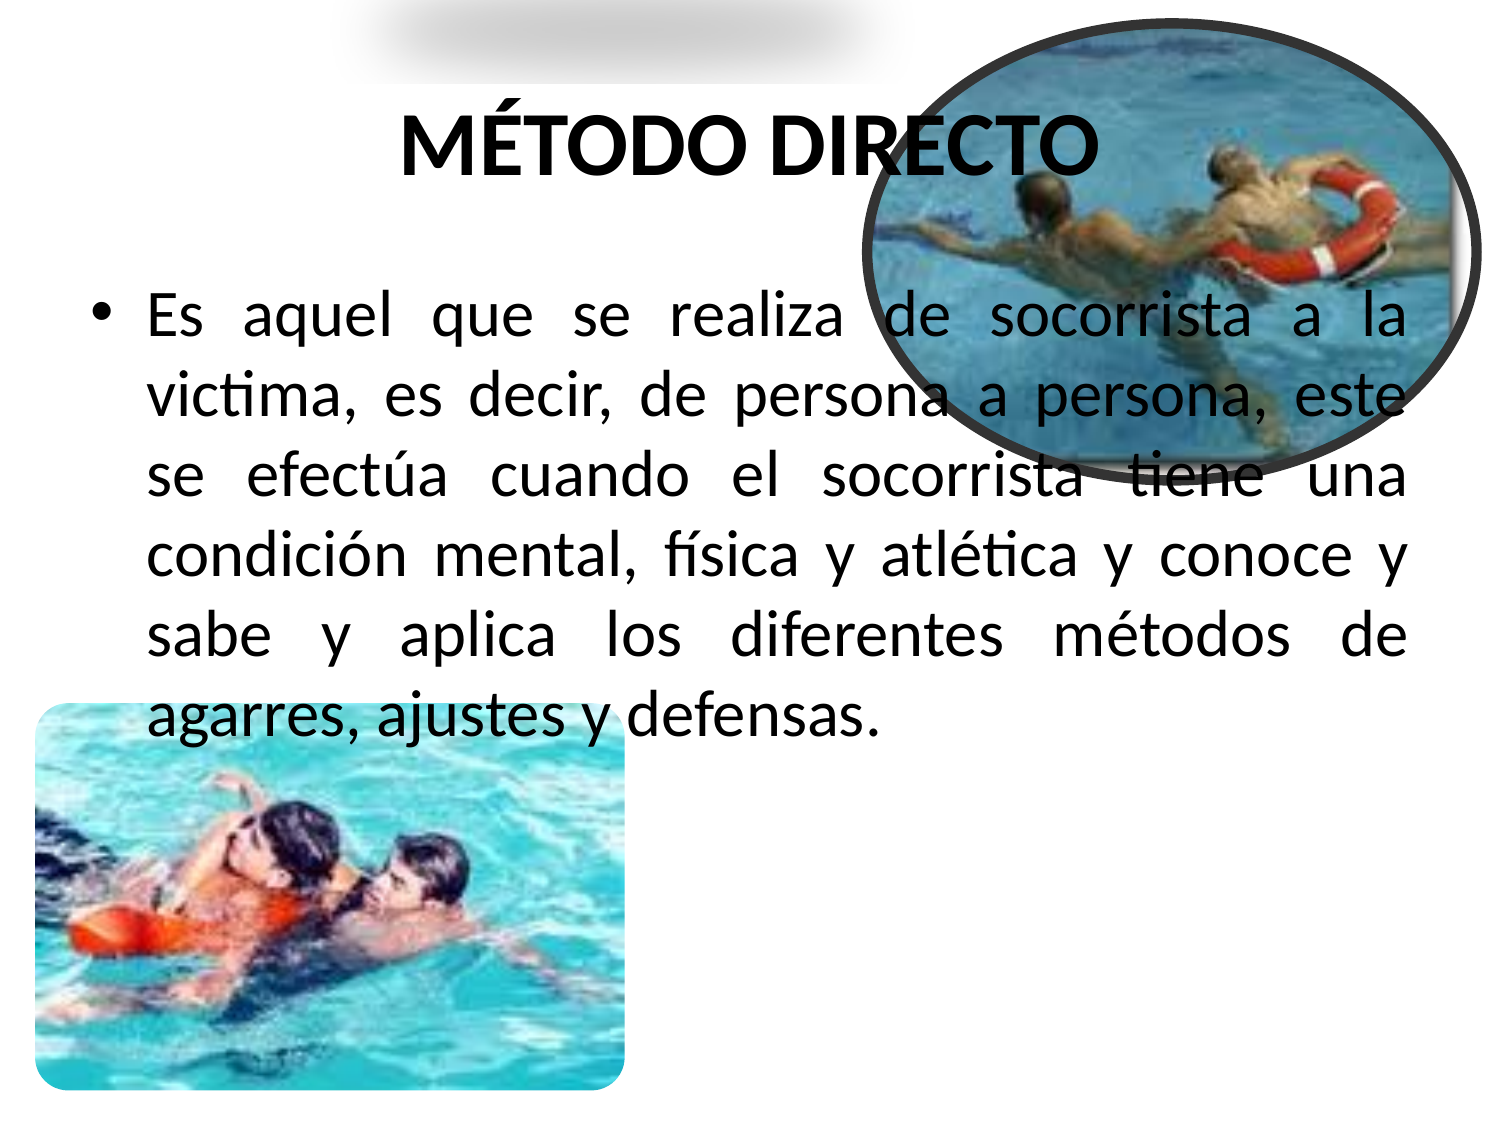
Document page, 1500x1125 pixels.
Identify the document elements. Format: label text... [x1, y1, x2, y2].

picture [34, 702, 625, 1091]
title MÉTODO DIRECTO [75, 45, 861, 233]
list Es aquel que se realiza de socorrista a la victima, es decir, de persona a persona, este se efectúa cuando el socorrista tiene una condición mental, física y atlética y conoce y sabe y aplica los diferentes métodos de agarres, ajustes y defensas. [75, 262, 1425, 1005]
picture [866, 23, 1477, 481]
